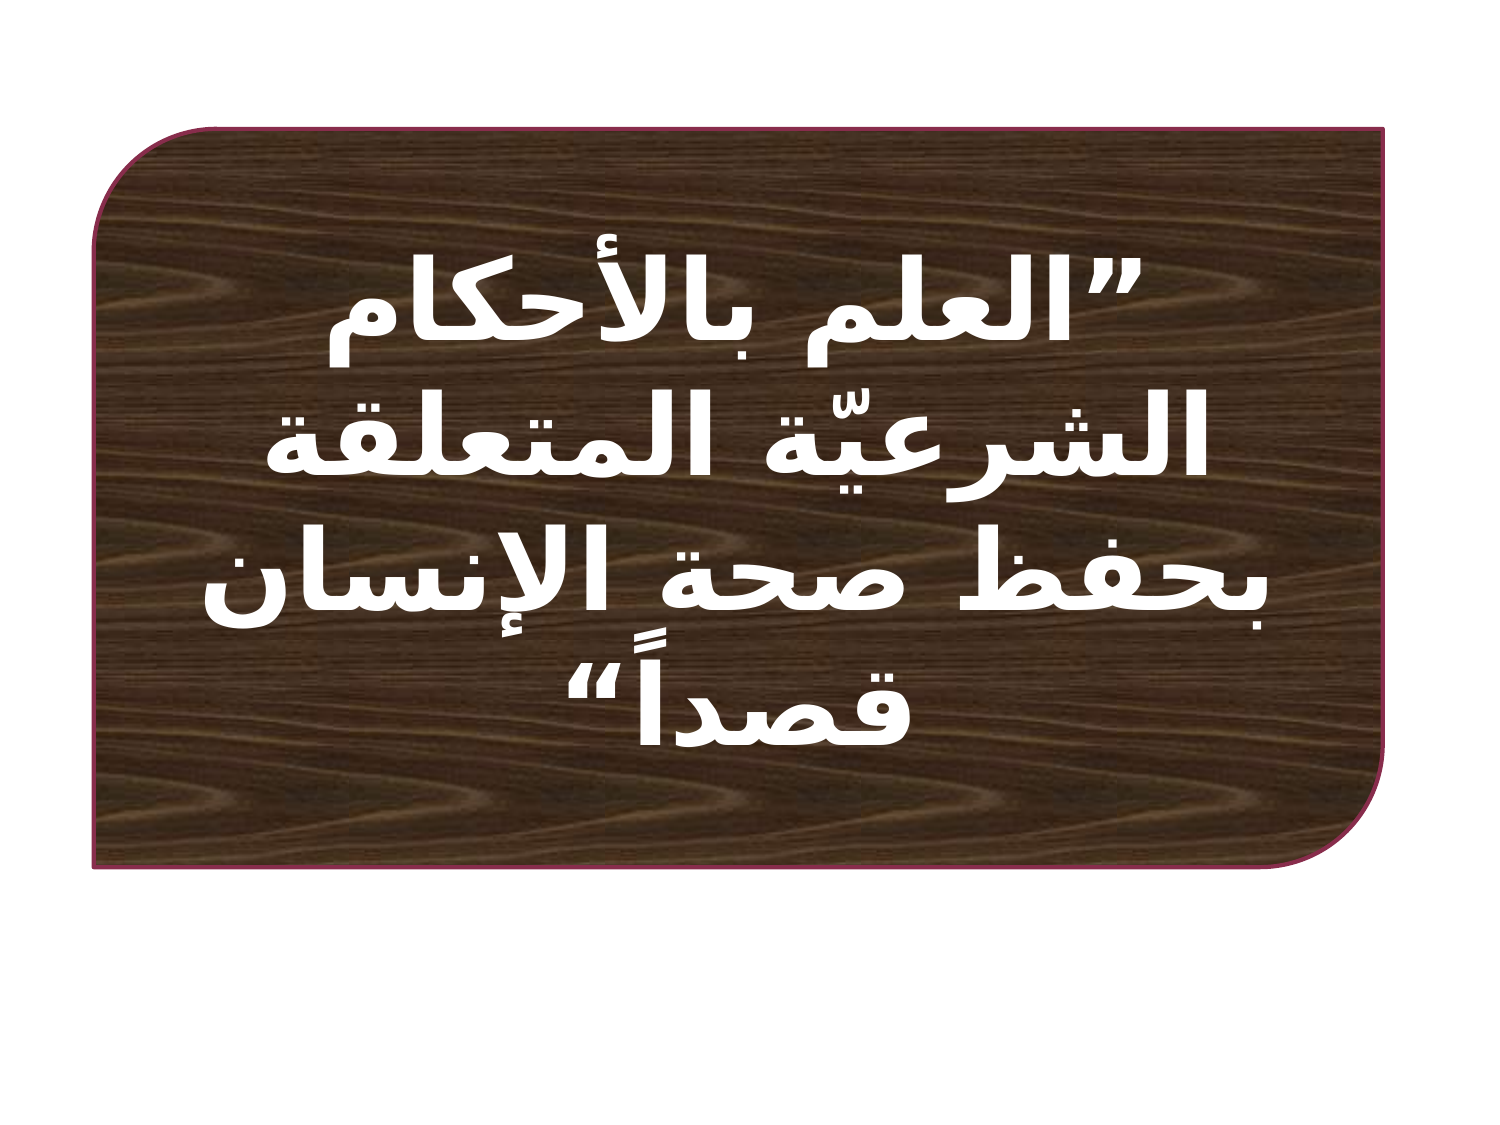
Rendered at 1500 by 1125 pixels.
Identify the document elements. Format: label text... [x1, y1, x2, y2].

text_box ”العلم بالأحكام الشرعيّة المتعلقة بحفظ صحة الإنسان قصداً“ [91, 126, 1385, 870]
